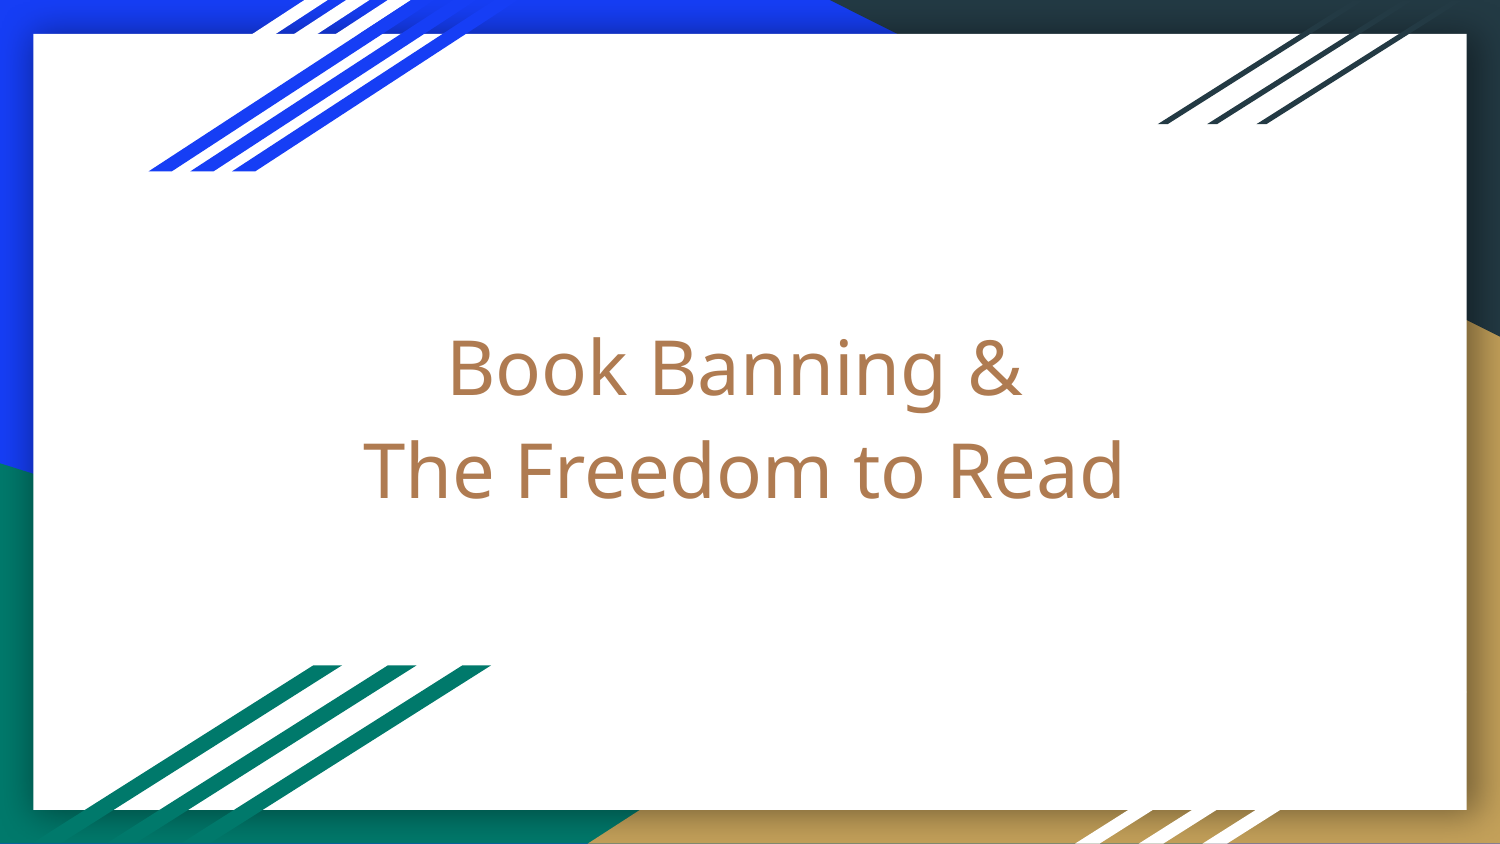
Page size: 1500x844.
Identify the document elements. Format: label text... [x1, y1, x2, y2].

title Book Banning & The Freedom to Read [304, 298, 1185, 537]
